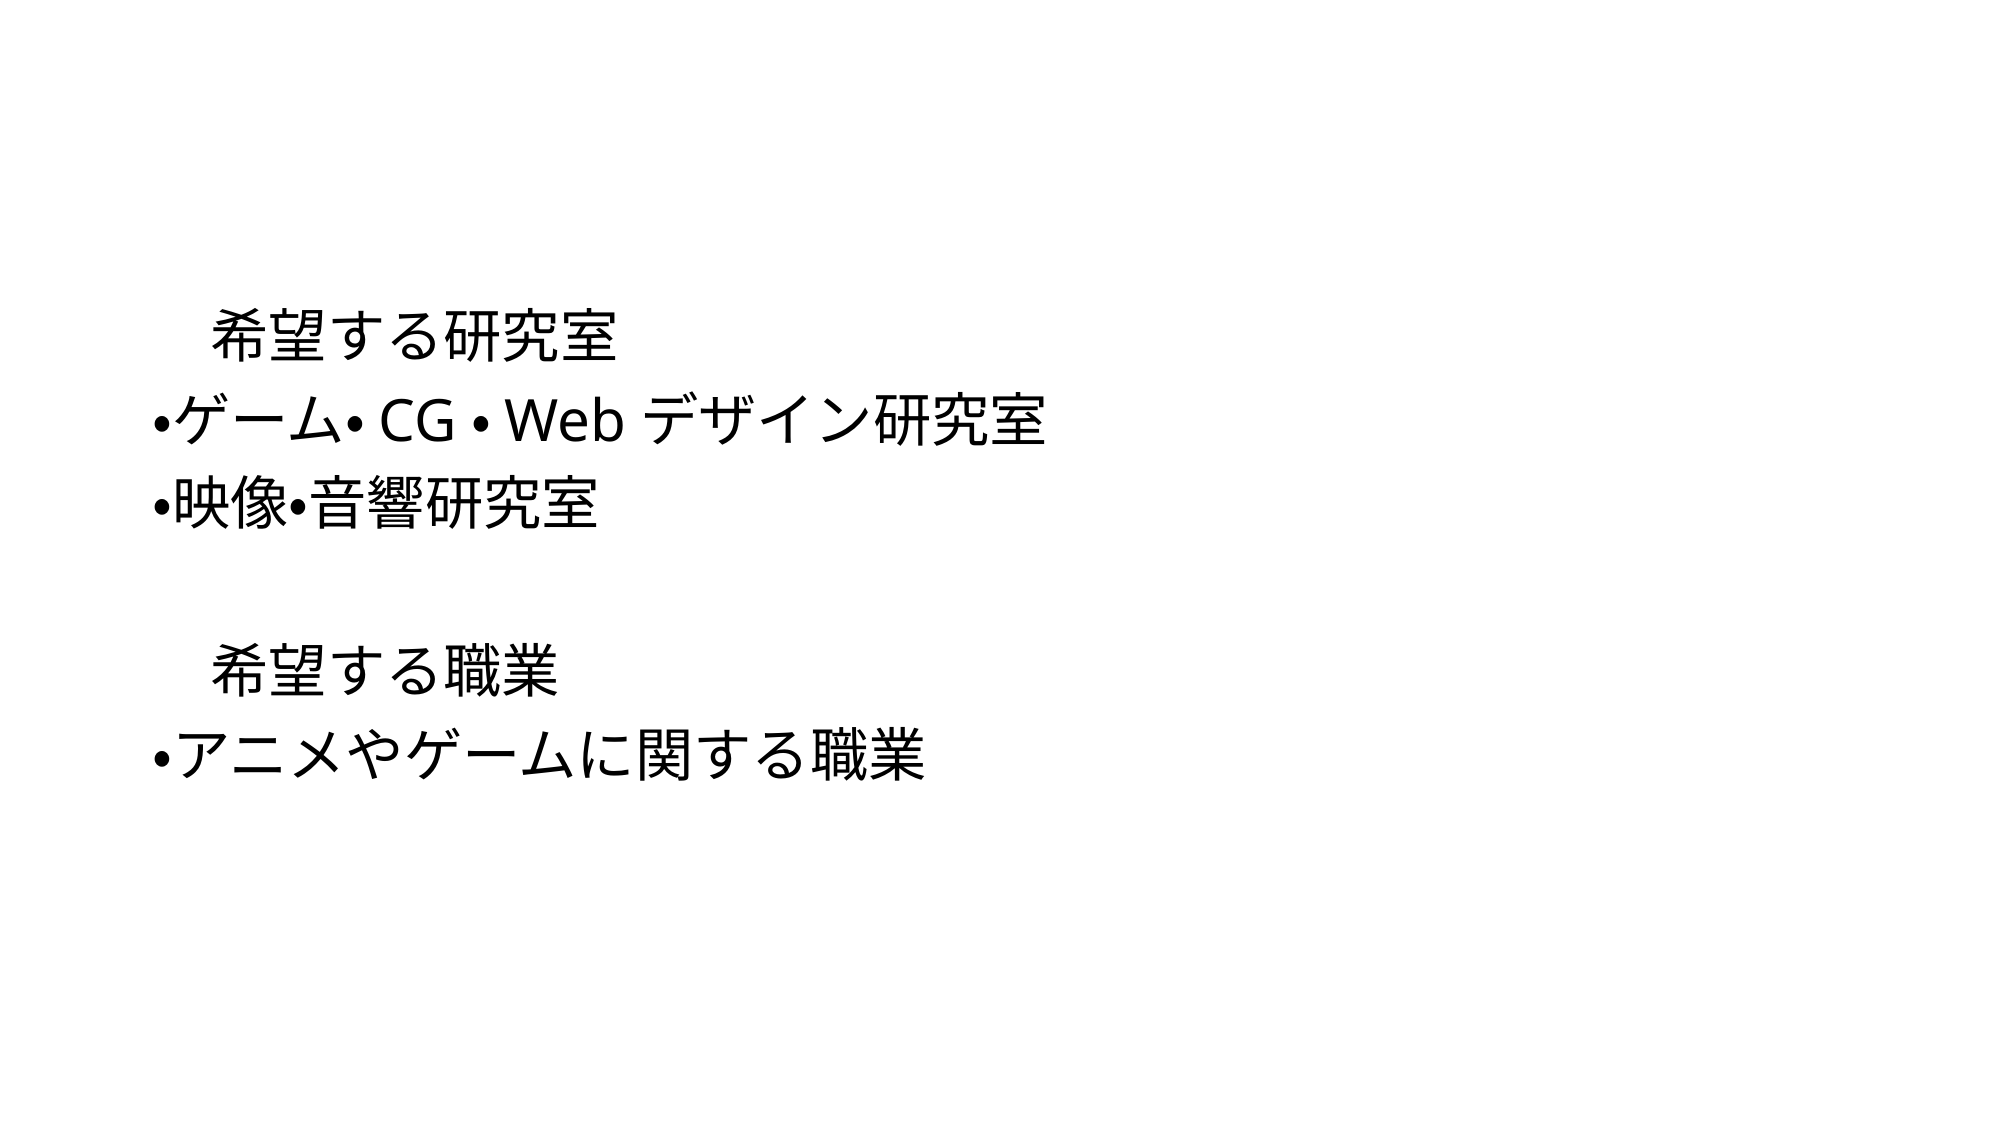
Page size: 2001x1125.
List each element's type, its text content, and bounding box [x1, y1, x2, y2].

list 希望する研究室 ・ゲーム・CG・Webデザイン研究室 ・映像・音響研究室 希望する職業 ・アニメやゲームに関する職業 [137, 299, 1863, 1014]
